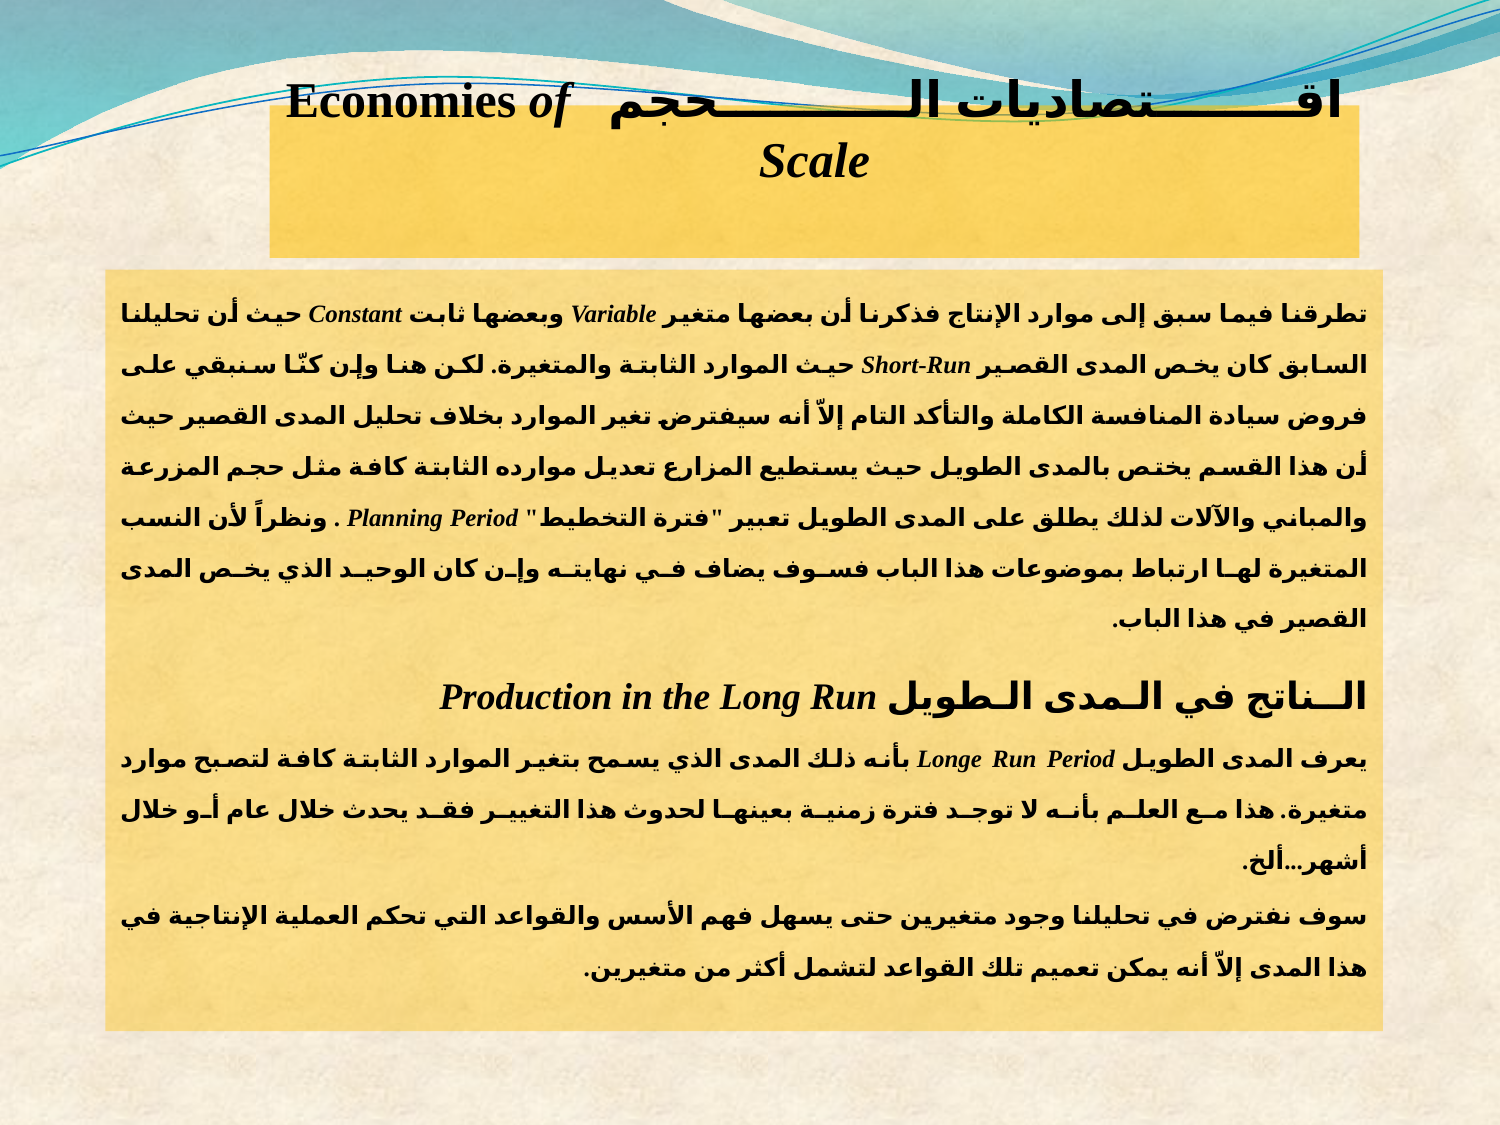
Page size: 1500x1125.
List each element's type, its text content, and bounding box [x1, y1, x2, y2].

title اقــــــــتصاديات الـــــــــــحجم Economies of Scale [269, 105, 1360, 258]
list تطرقنا فيما سبق إلى موارد الإنتاج فذكرنا أن بعضها متغير Variable وبعضها ثابت Constant حيث أن تحليلنا السابق كان يخص المدى القصير Short-Run حيث الموارد الثابتة والمتغيرة. لكن هنا وإن كنّا سنبقي على فروض سيادة المنافسة الكاملة والتأكد التام إلاّ أنه سيفترض تغير الموارد بخلاف تحليل المدى القصير حيث أن هذا القسم يختص بالمدى الطويل حيث يستطيع المزارع تعديل موارده الثابتة كافة مثل حجم المزرعة والمباني والآلات لذلك يطلق على المدى الطويل تعبير "فترة التخطيط" Planning Period . ونظراً لأن النسب المتغيرة لها ارتباط بموضوعات هذا الباب فسوف يضاف في نهايته وإن كان الوحيد الذي يخص المدى القصير في هذا الباب. الــناتج في الـمدى الـطويل Production in the Long Run يعرف المدى الطويل Longe Run Period بأنه ذلك المدى الذي يسمح بتغير الموارد الثابتة كافة لتصبح موارد متغيرة. هذا مع العلم بأنه لا توجد فترة زمنية بعينها لحدوث هذا التغيير فقد يحدث خلال عام أو خلال أشهر...ألخ. سوف نفترض في تحليلنا وجود متغيرين حتى يسهل فهم الأسس والقواعد التي تحكم العملية الإنتاجية في هذا المدى إلاّ أنه يمكن تعميم تلك القواعد لتشمل أكثر من متغيرين. [105, 269, 1383, 1032]
